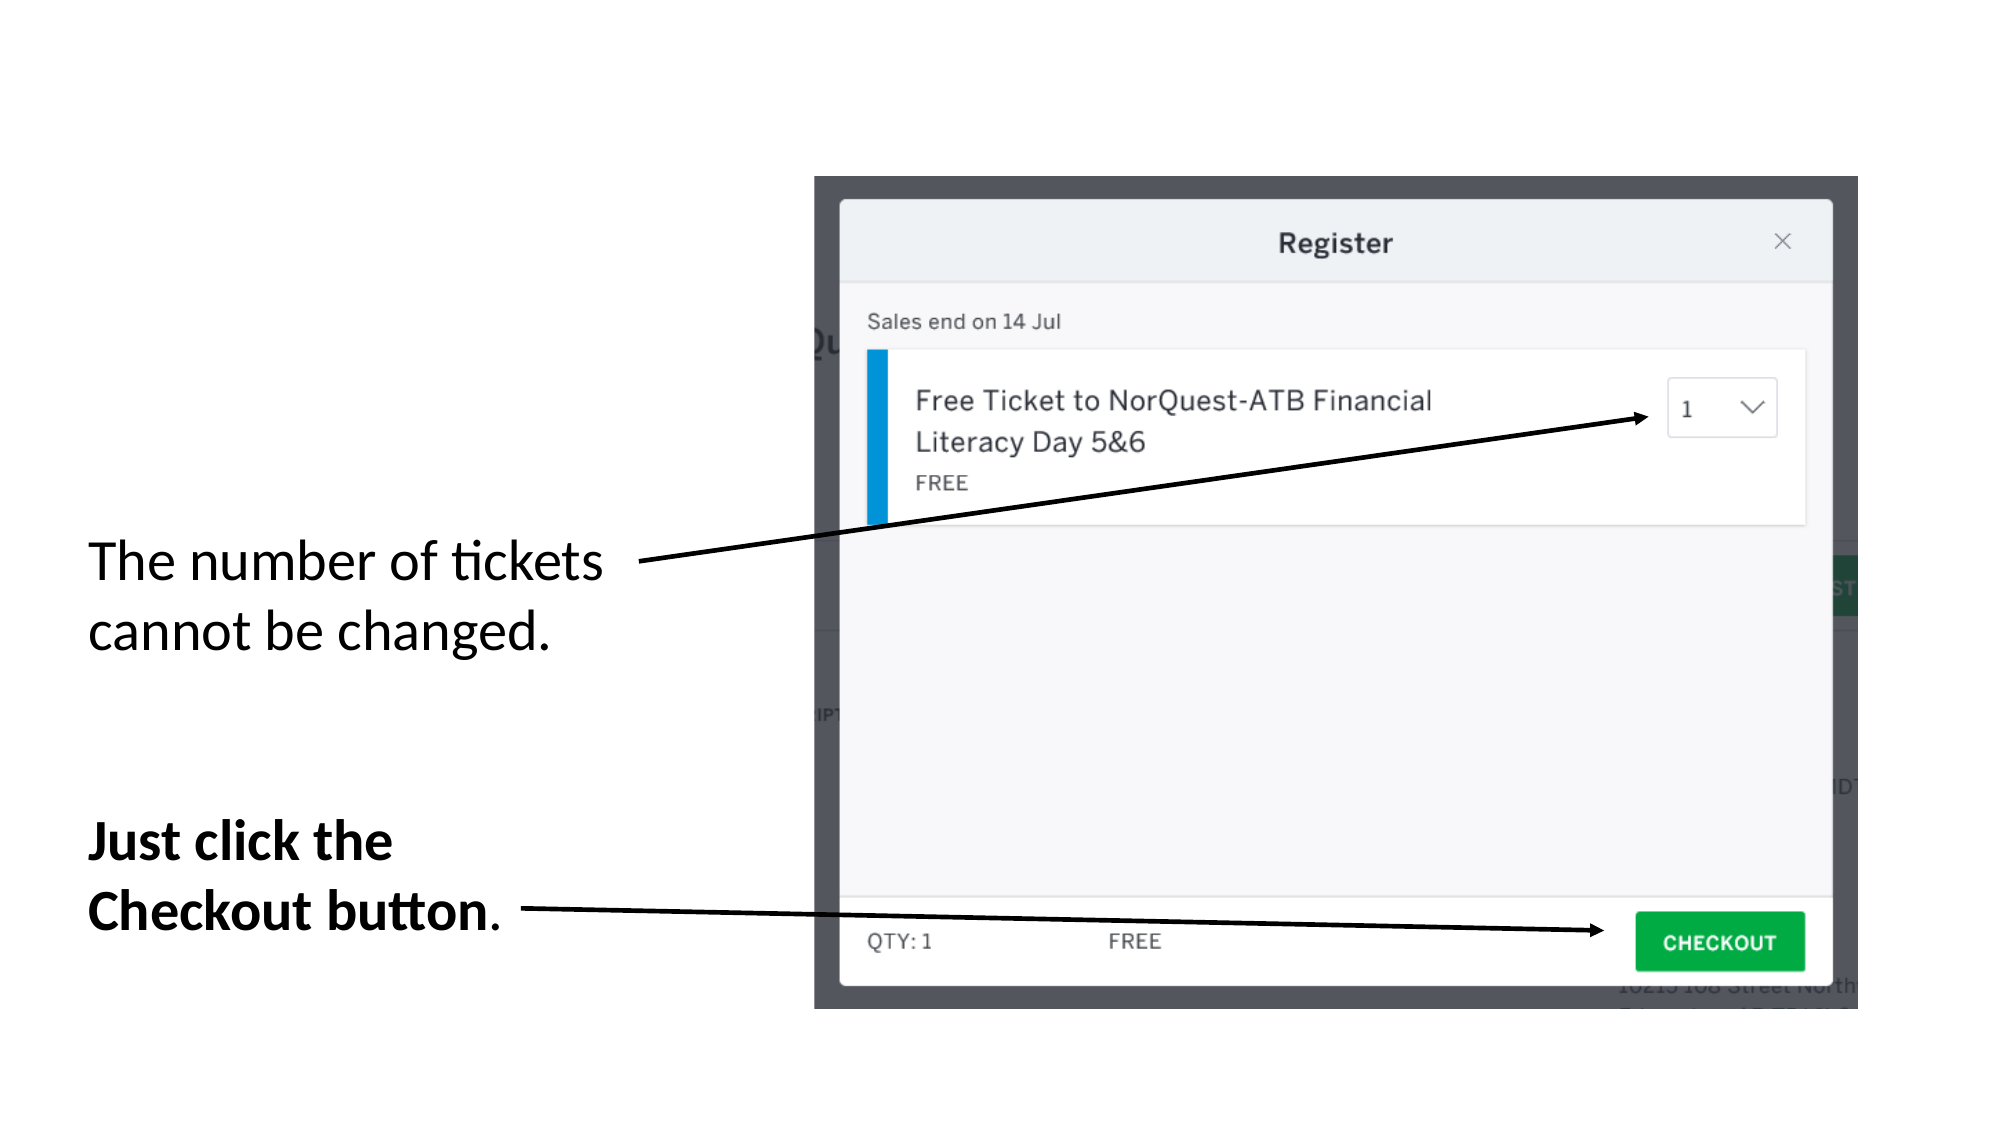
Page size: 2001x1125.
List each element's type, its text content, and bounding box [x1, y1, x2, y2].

text_box The number of tickets cannot be changed. Just click the Checkout button. [73, 514, 639, 950]
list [814, 176, 1858, 1009]
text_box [520, 908, 1605, 931]
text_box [638, 416, 1649, 562]
